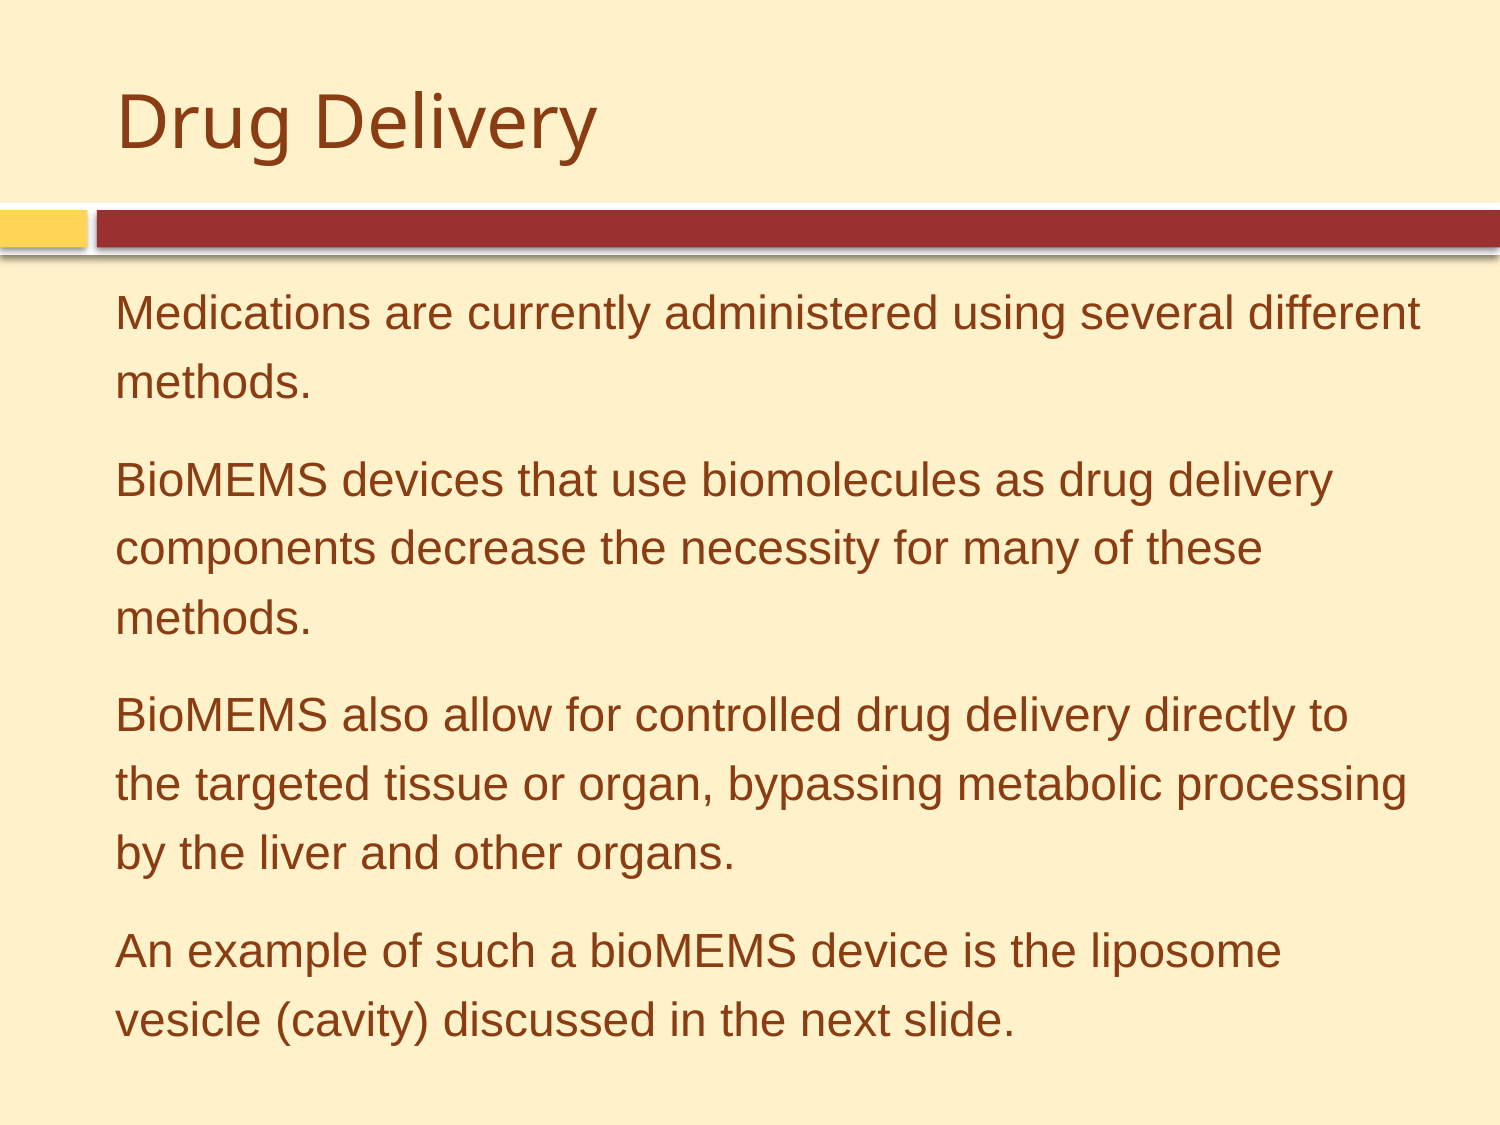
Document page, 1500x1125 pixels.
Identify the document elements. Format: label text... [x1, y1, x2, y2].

title Drug Delivery [100, 37, 1438, 200]
list Medications are currently administered using several different methods. BioMEMS devices that use biomolecules as drug delivery components decrease the necessity for many of these methods. BioMEMS also allow for controlled drug delivery directly to the targeted tissue or organ, bypassing metabolic processing by the liver and other organs. An example of such a bioMEMS device is the liposome vesicle (cavity) discussed in the next slide. [100, 262, 1438, 1060]
